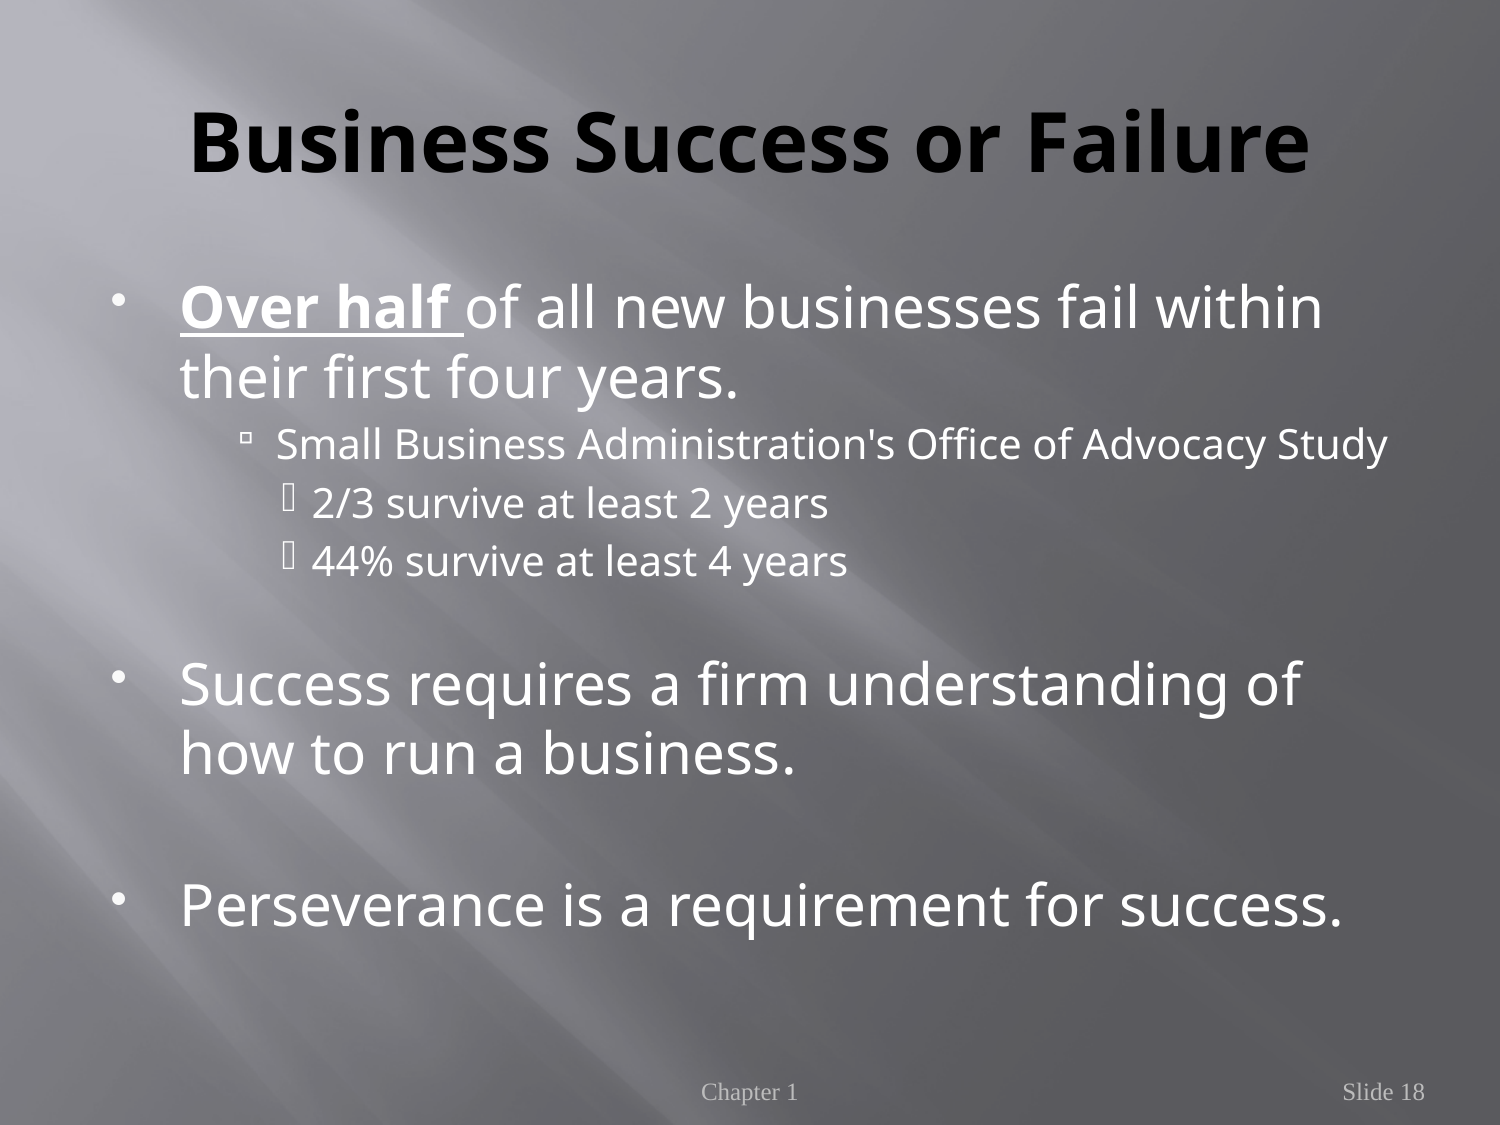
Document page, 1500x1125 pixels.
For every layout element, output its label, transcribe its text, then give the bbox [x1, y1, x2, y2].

footer Chapter 1 [512, 1052, 988, 1113]
slide_number Slide 18 [1299, 1052, 1425, 1113]
title Business Success or Failure [75, 45, 1425, 233]
list Over half of all new businesses fail within their first four years. Small Business Administration's Office of Advocacy Study 2/3 survive at least 2 years 44% survive at least 4 years Success requires a firm understanding of how to run a business. Perseverance is a requirement for success. [75, 262, 1425, 1035]
